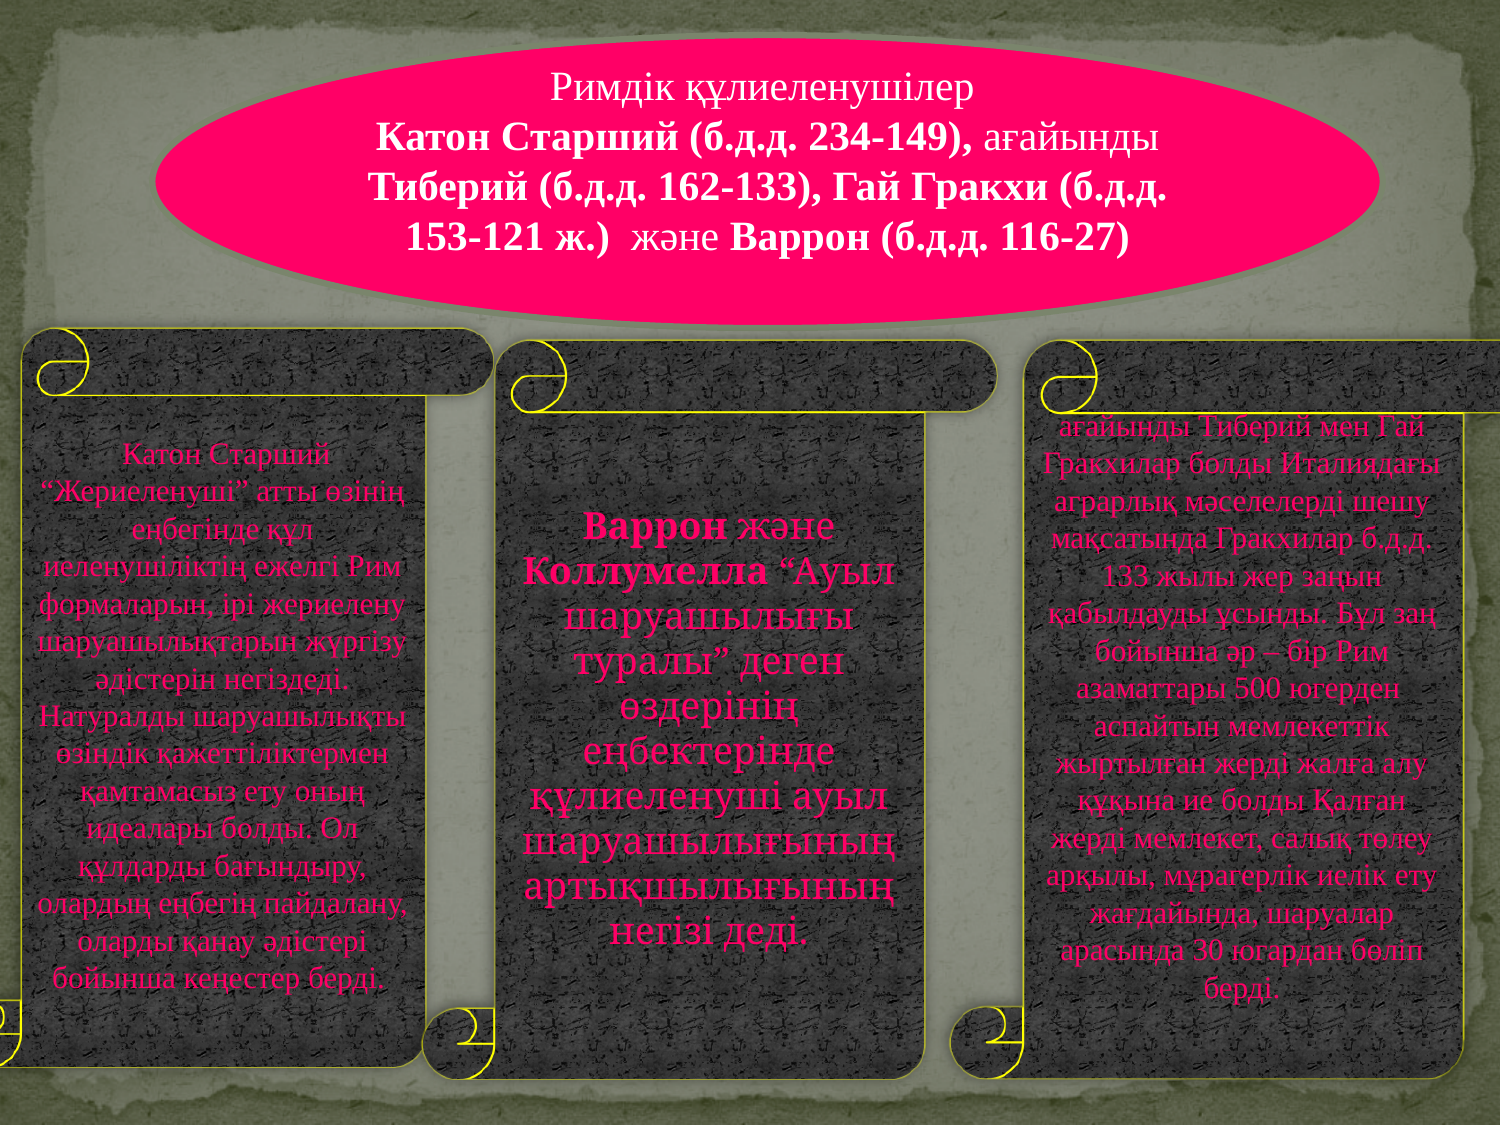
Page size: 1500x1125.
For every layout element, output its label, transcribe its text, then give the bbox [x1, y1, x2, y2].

text_box ағайынды Тиберий мен Гай Гракхилар болды Италиядағы аграрлық мәселелерді шешу мақсатында Гракхилар б.д.д. 133 жылы жер заңын қабылдауды ұсынды. Бұл заң бойынша әр – бір Рим азаматтары 500 югерден аспайтын мемлекеттік жыртылған жерді жалға алу құқына ие болды Қалған жерді мемлекет, салық төлеу арқылы, мұрагерлік иелік ету жағдайында, шаруалар арасында 30 югардан бөліп берді. [986, 342, 1500, 1077]
text_box Римдік құлиеленушілер Катон Старший (б.д.д. 234-149), ағайынды Тиберий (б.д.д. 162-133), Гай Гракхи (б.д.д. 153-121 ж.) және Варрон (б.д.д. 116-27) [149, 31, 1386, 329]
text_box Варрон және Коллумелла “Ауыл шаруашылығы туралы” деген өздерінің еңбектерінде құлиеленуші ауыл шаруашылығының артықшылығының негізі деді. [458, 342, 996, 1078]
text_box Катон Старший “Жериеленуші” атты өзінің еңбегінде құл иеленушіліктің ежелгі Рим формаларын, ірі жериелену шаруашылықтарын жүргізу әдістерін негіздеді. Натуралды шаруашылықты өзіндік қажеттіліктермен қамтамасыз ету оның идеалары болды. Ол құлдарды бағындыру, олардың еңбегің пайдалану, оларды қанау әдістері бойынша кеңестер берді. [0, 330, 490, 1066]
